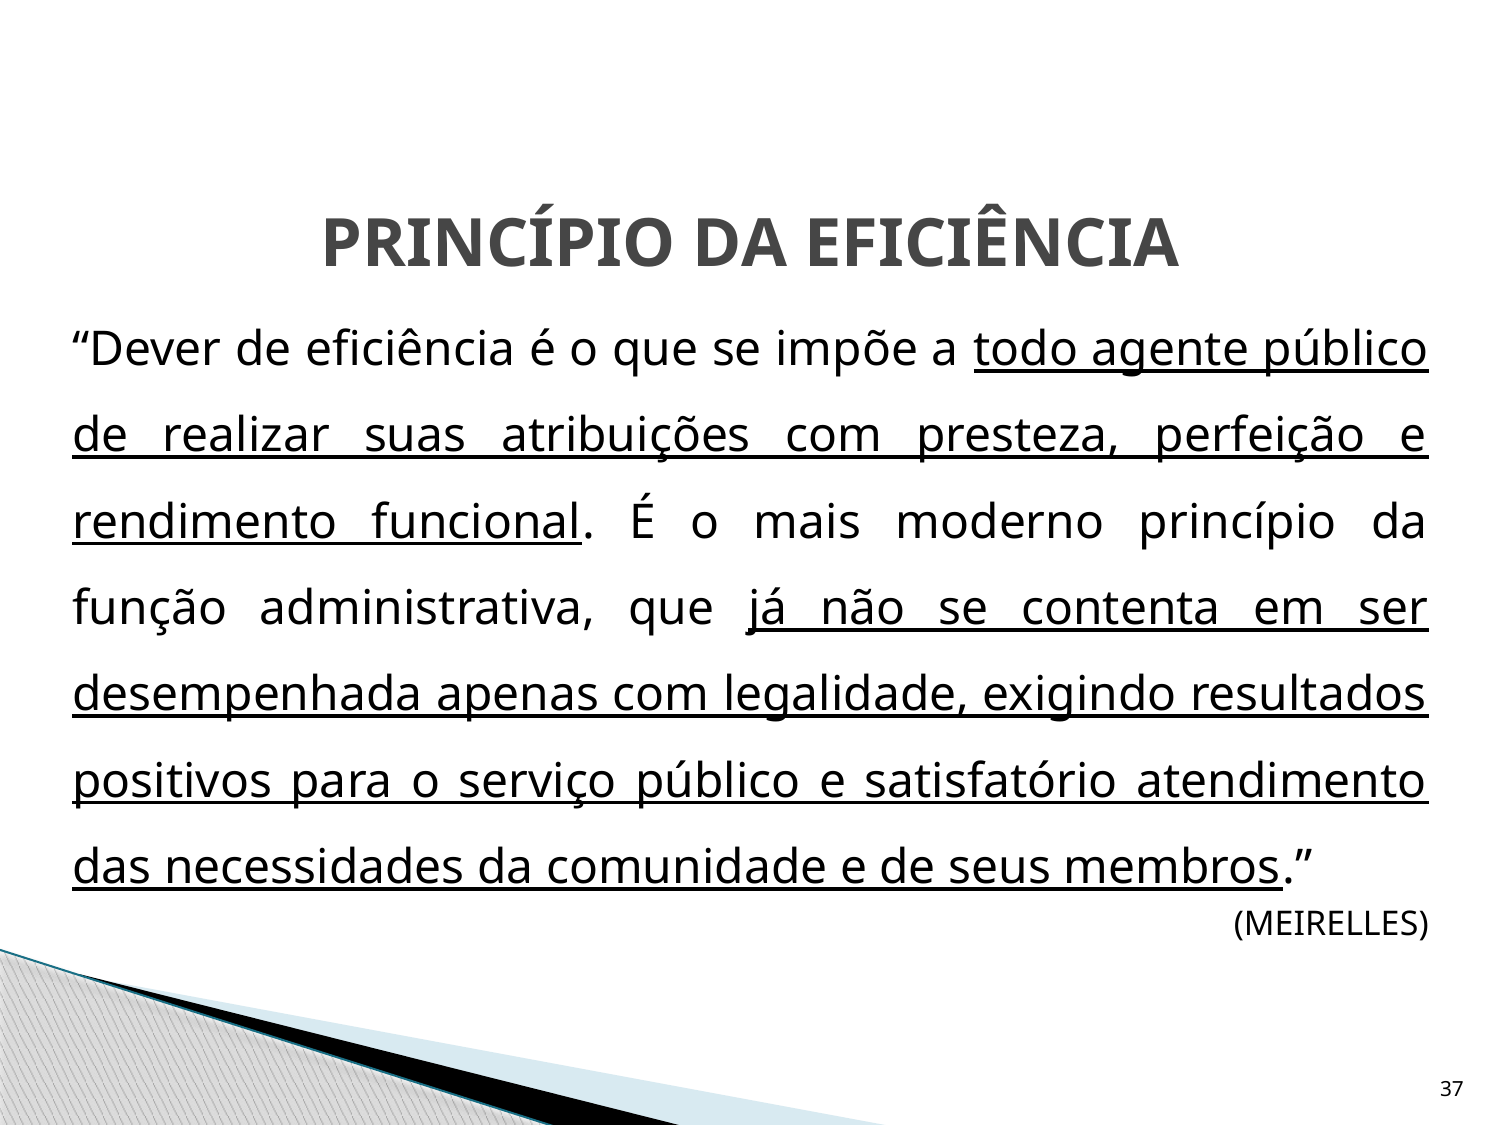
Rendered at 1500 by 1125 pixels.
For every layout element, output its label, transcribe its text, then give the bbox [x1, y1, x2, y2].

list “Dever de eficiência é o que se impõe a todo agente público de realizar suas atribuições com presteza, perfeição e rendimento funcional. É o mais moderno princípio da função administrativa, que já não se contenta em ser desempenhada apenas com legalidade, exigindo resultados positivos para o serviço público e satisfatório atendimento das necessidades da comunidade e de seus membros.” (MEIRELLES) [0, 281, 1444, 1043]
title PRINCÍPIO DA EFICIÊNCIA [0, 175, 1500, 305]
slide_number 37 [1418, 1051, 1479, 1112]
